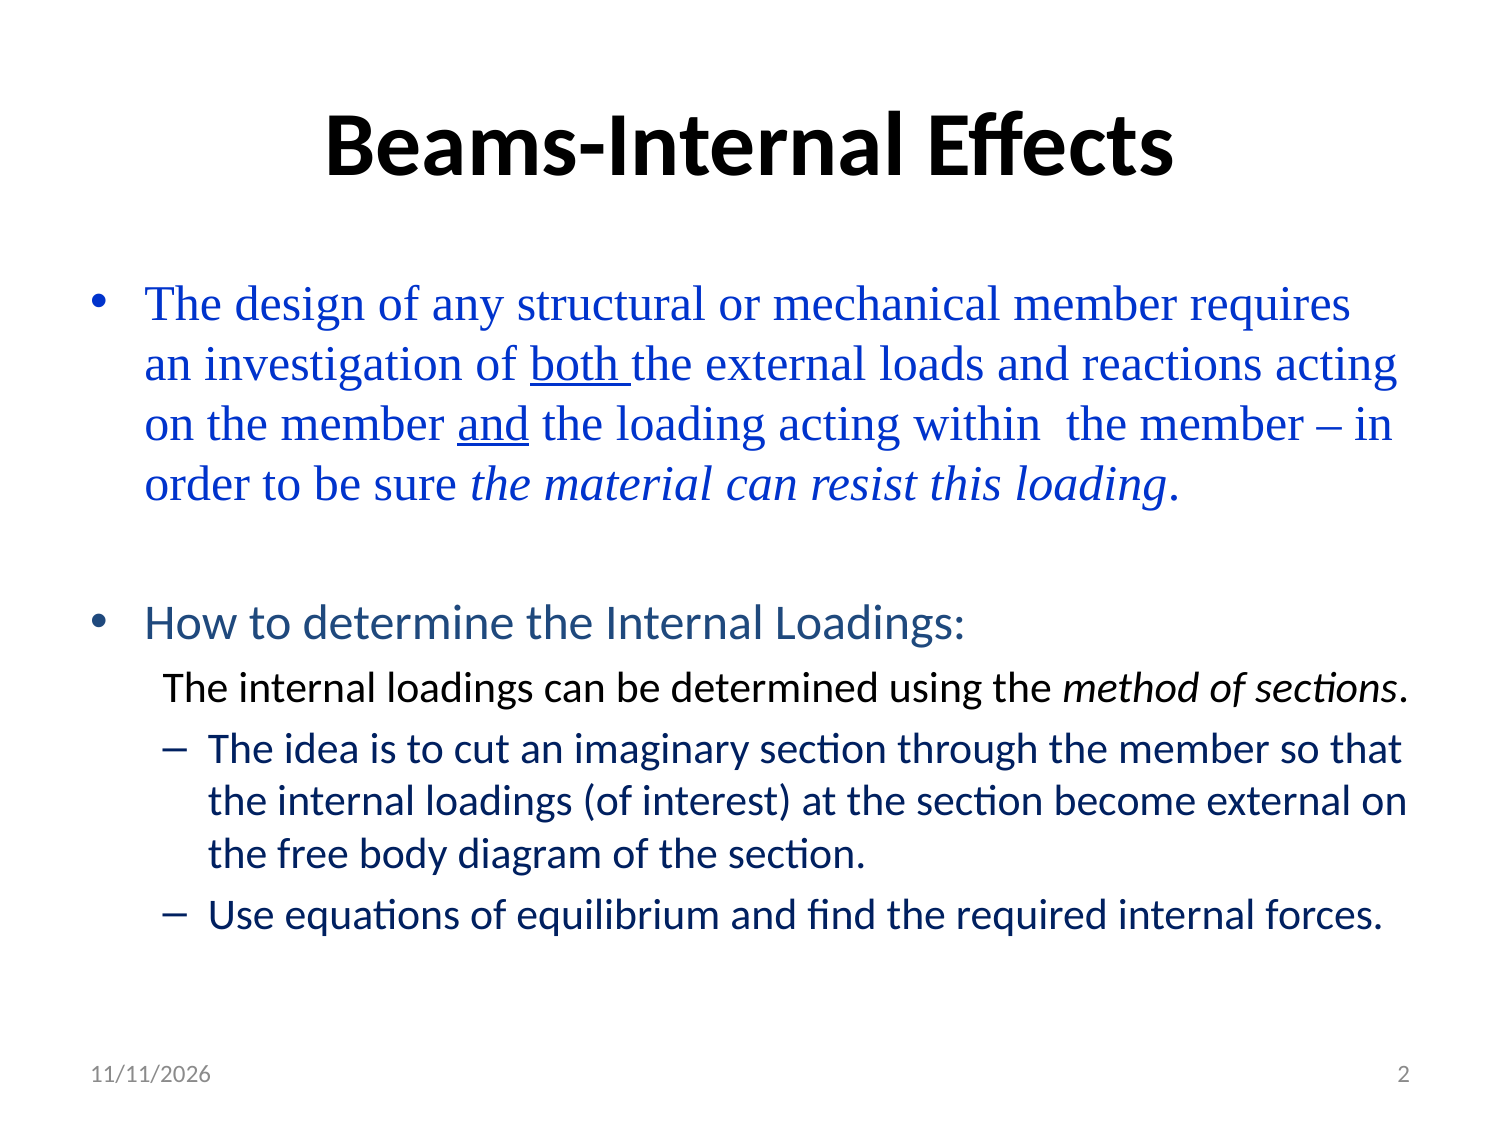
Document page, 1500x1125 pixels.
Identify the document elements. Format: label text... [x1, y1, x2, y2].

slide_number 2 [1074, 1042, 1425, 1103]
title Beams-Internal Effects [75, 45, 1425, 233]
list The design of any structural or mechanical member requires an investigation of both the external loads and reactions acting on the member and the loading acting within the member – in order to be sure the material can resist this loading. How to determine the Internal Loadings: The internal loadings can be determined using the method of sections. The idea is to cut an imaginary section through the member so that the internal loadings (of interest) at the section become external on the free body diagram of the section. Use equations of equilibrium and find the required internal forces. [75, 262, 1425, 1005]
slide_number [75, 1042, 425, 1103]
